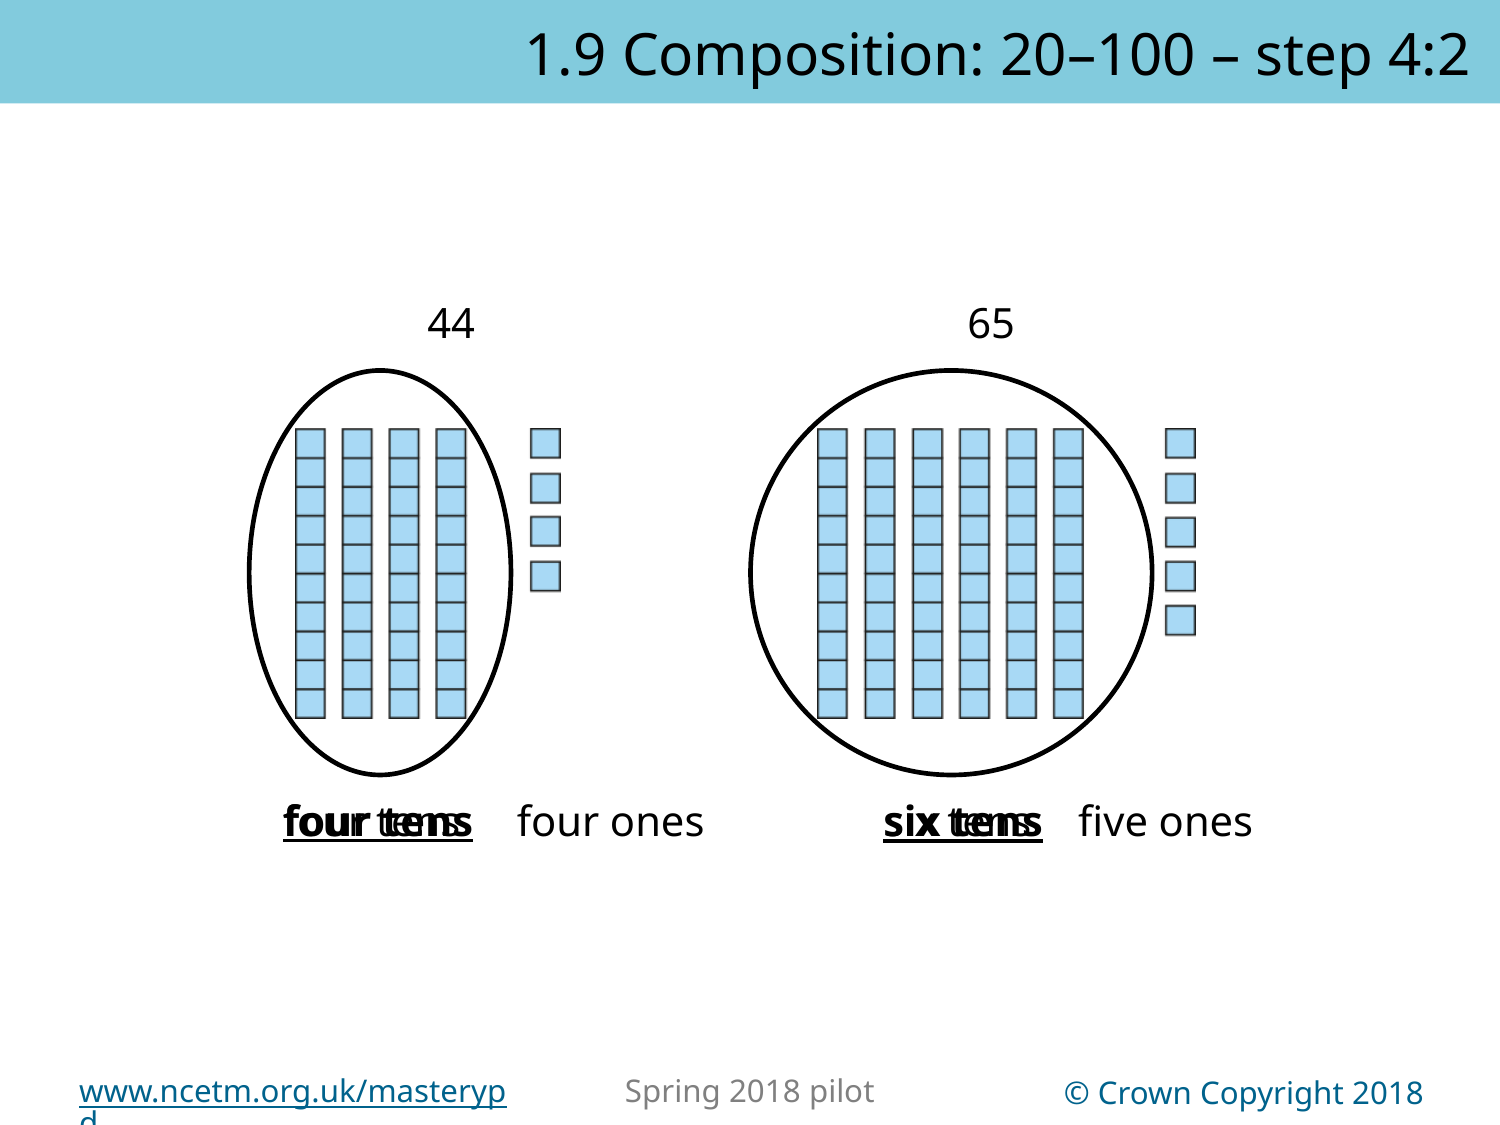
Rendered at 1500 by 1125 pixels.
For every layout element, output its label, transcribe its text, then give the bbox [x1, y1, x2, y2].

text_box four ones [501, 786, 720, 852]
text_box [249, 370, 471, 720]
text_box [823, 729, 1079, 775]
text_box [750, 370, 1090, 719]
text_box five ones [1063, 786, 1269, 852]
list 1.9 Composition: 20–100 – step 4:2 [0, 0, 1500, 104]
text_box four tens [268, 786, 489, 852]
text_box six tens [868, 787, 1058, 852]
picture [295, 427, 561, 720]
text_box [296, 728, 464, 775]
text_box 65 [952, 288, 1031, 354]
text_box 44 [412, 288, 491, 354]
picture [817, 427, 1197, 720]
